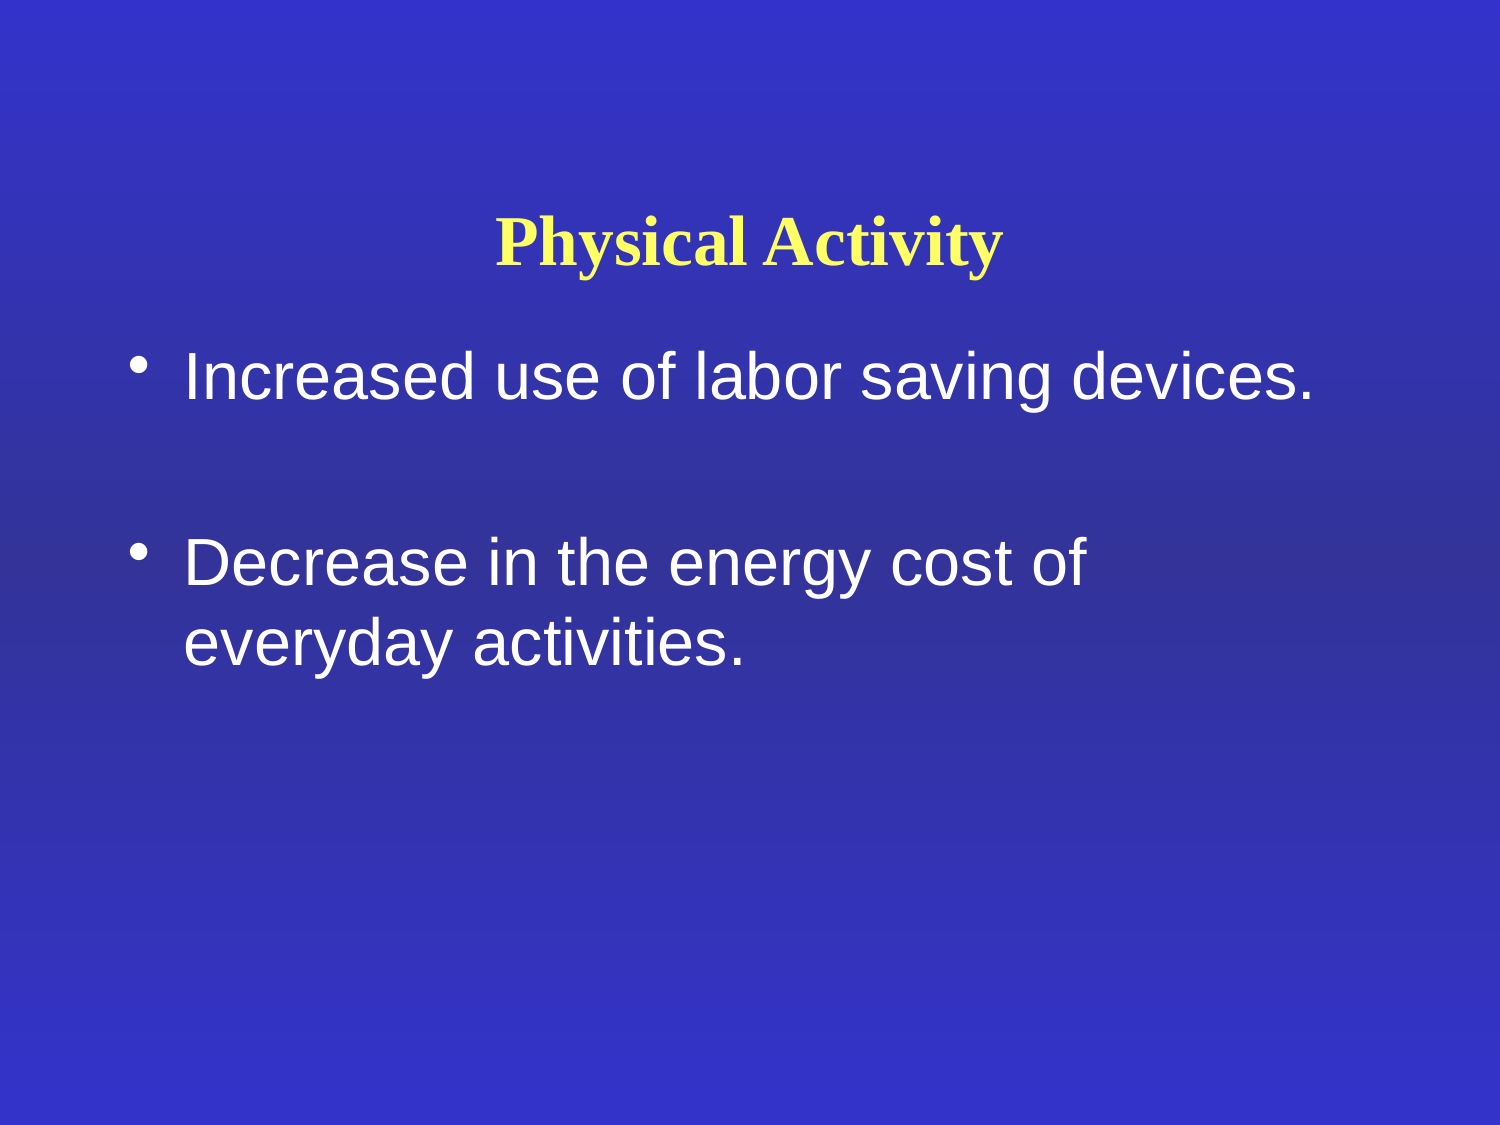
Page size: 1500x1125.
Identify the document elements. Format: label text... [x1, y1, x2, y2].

title Physical Activity [112, 99, 1388, 288]
list Increased use of labor saving devices. Decrease in the energy cost of everyday activities. [112, 324, 1388, 1001]
text_box [374, 390, 1125, 496]
